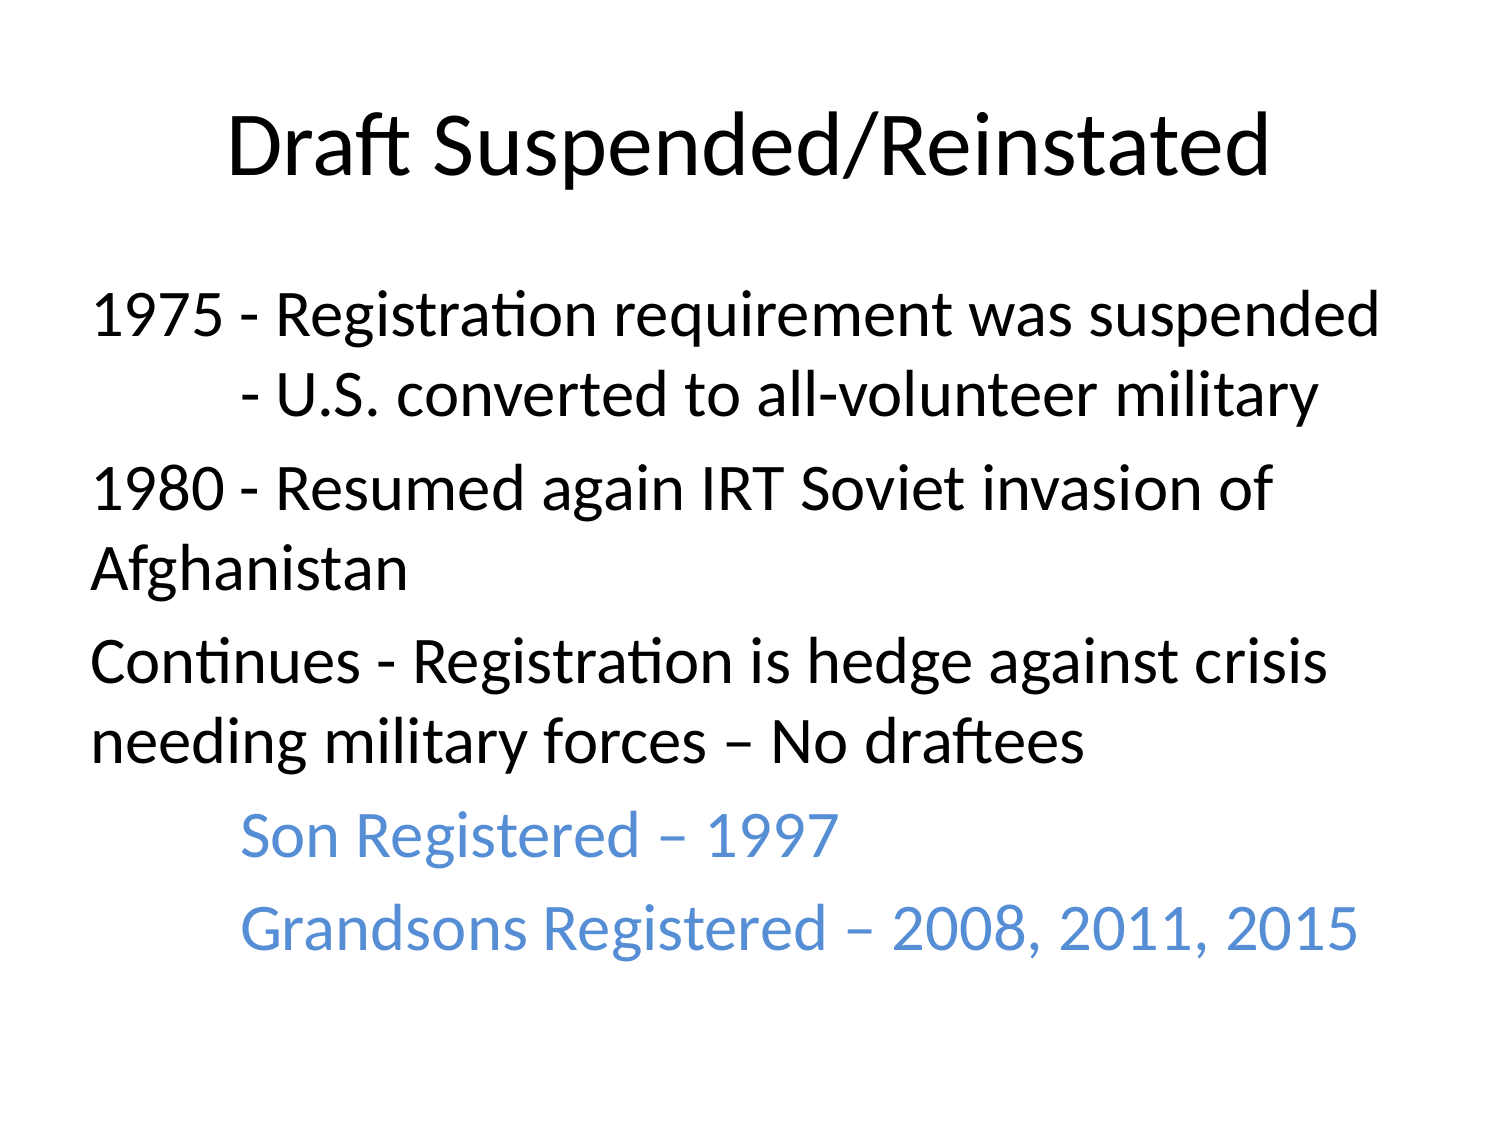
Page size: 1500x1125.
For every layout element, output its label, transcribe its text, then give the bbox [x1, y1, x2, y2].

list 1975 - Registration requirement was suspended - U.S. converted to all-volunteer military 1980 - Resumed again IRT Soviet invasion of Afghanistan Continues - Registration is hedge against crisis needing military forces – No draftees Son Registered – 1997 Grandsons Registered – 2008, 2011, 2015 [75, 262, 1425, 1005]
title Draft Suspended/Reinstated [75, 45, 1425, 233]
